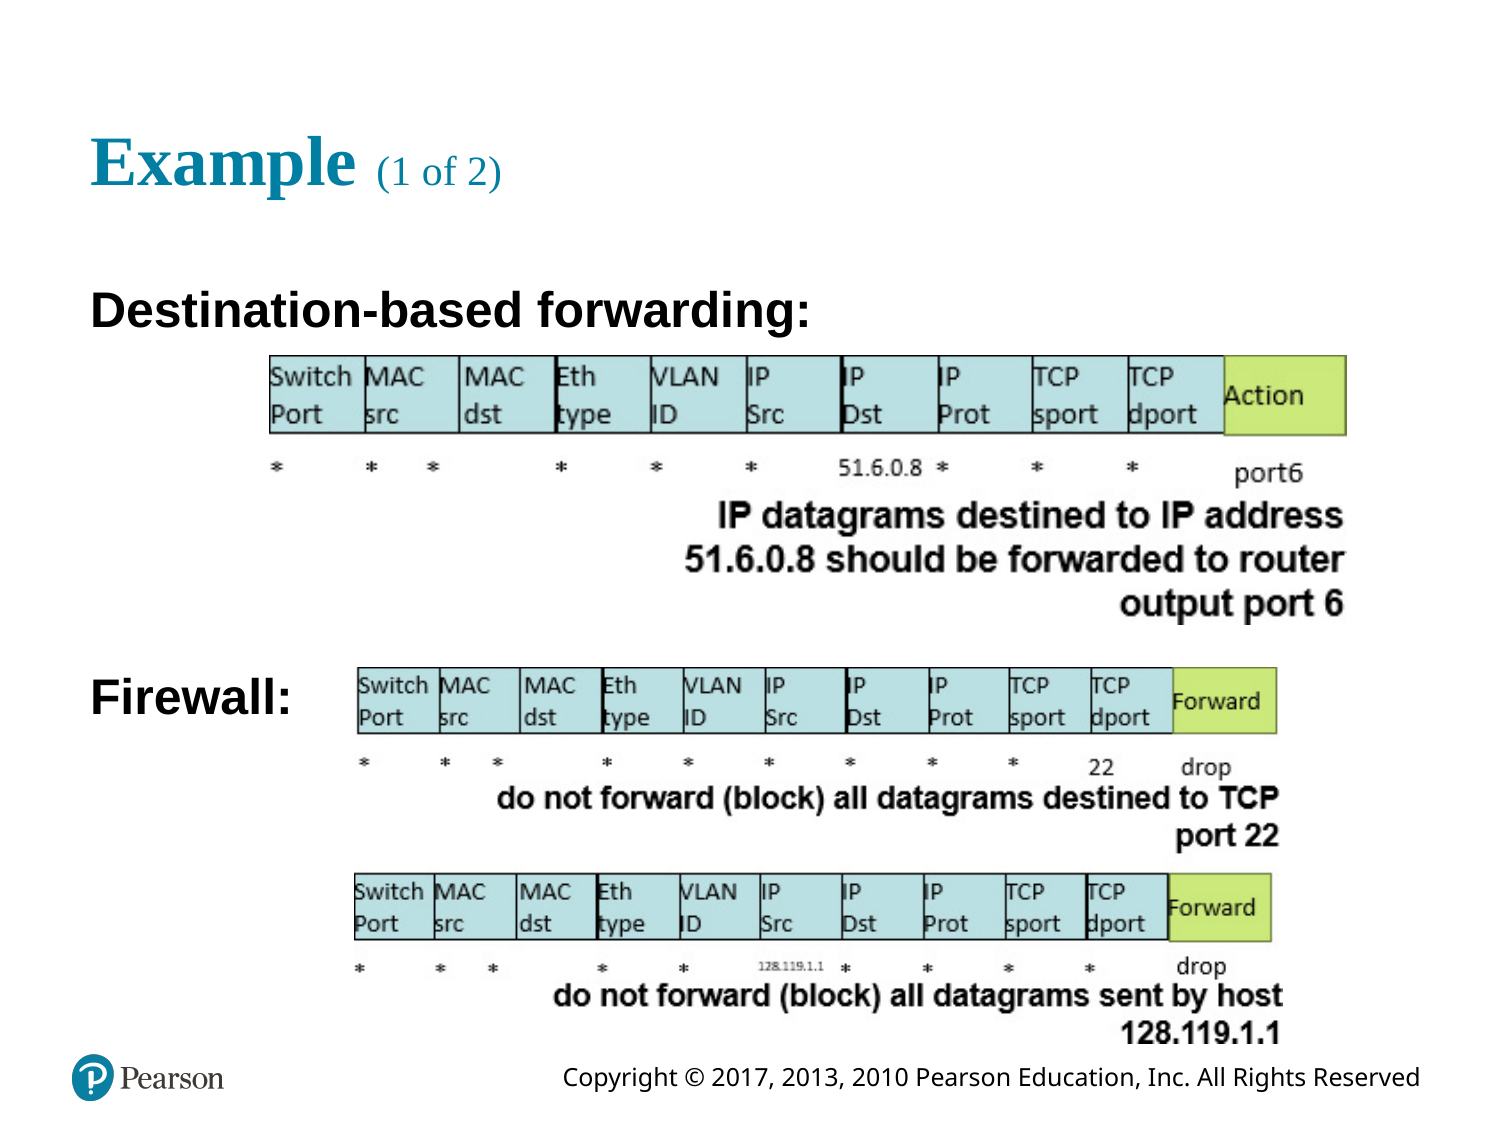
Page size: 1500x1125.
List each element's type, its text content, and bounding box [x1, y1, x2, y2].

picture [354, 667, 1283, 1045]
list Firewall: [75, 650, 327, 727]
picture [72, 1054, 88, 1070]
list Destination-based forwarding: [75, 262, 1425, 339]
title Example (1 of 2) [75, 35, 1425, 216]
picture [80, 1063, 106, 1088]
picture [72, 1087, 83, 1101]
picture [268, 355, 1347, 625]
picture [98, 1054, 224, 1101]
